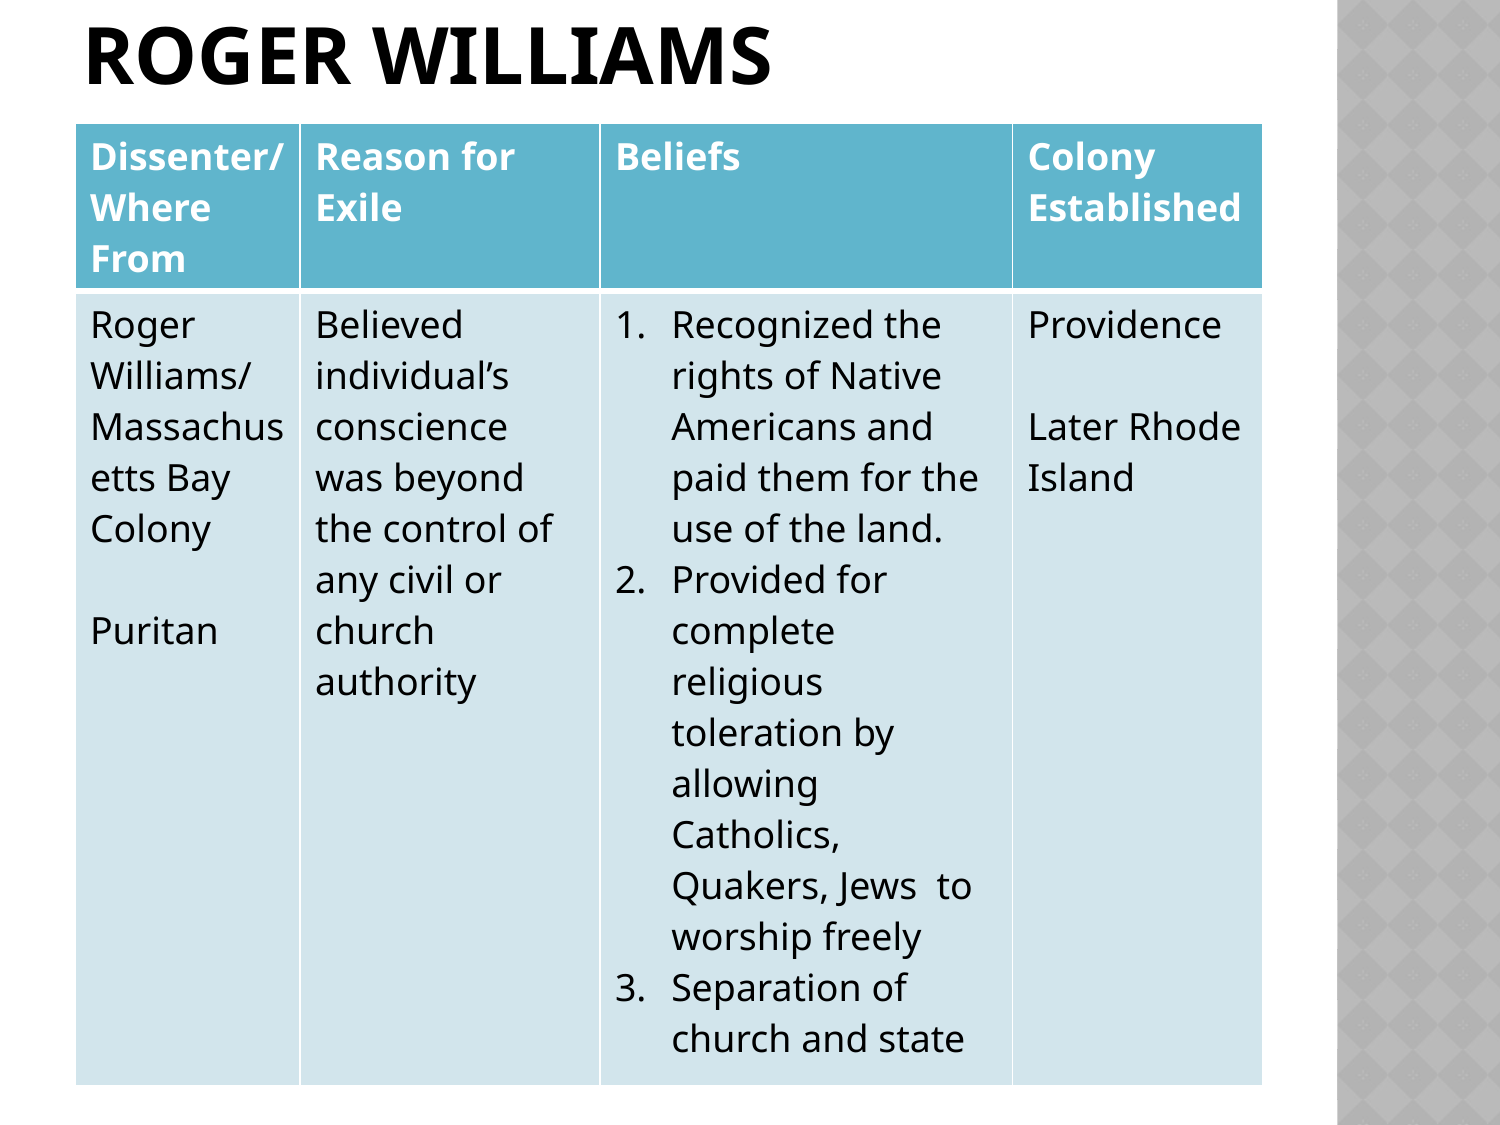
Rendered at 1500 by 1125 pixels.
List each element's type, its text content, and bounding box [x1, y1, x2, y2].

table_header Dissenter/ Where From [76, 124, 299, 288]
title Roger Williams [75, 0, 1263, 100]
table_cell Recognized the rights of Native Americans and paid them for the use of the land. Provided for complete religious toleration by allowing Catholics, Quakers, Jews to worship freely Separation of church and state [601, 294, 1012, 1085]
table_cell Providence Later Rhode Island [1013, 294, 1262, 1085]
table_header Colony Established [1013, 124, 1262, 288]
table_cell Believed individual’s conscience was beyond the control of any civil or church authority [301, 294, 599, 1085]
table_cell Roger Williams/ Massachusetts Bay Colony Puritan [76, 294, 299, 1085]
table_header Reason for Exile [301, 124, 599, 288]
table_header Beliefs [601, 124, 1012, 288]
